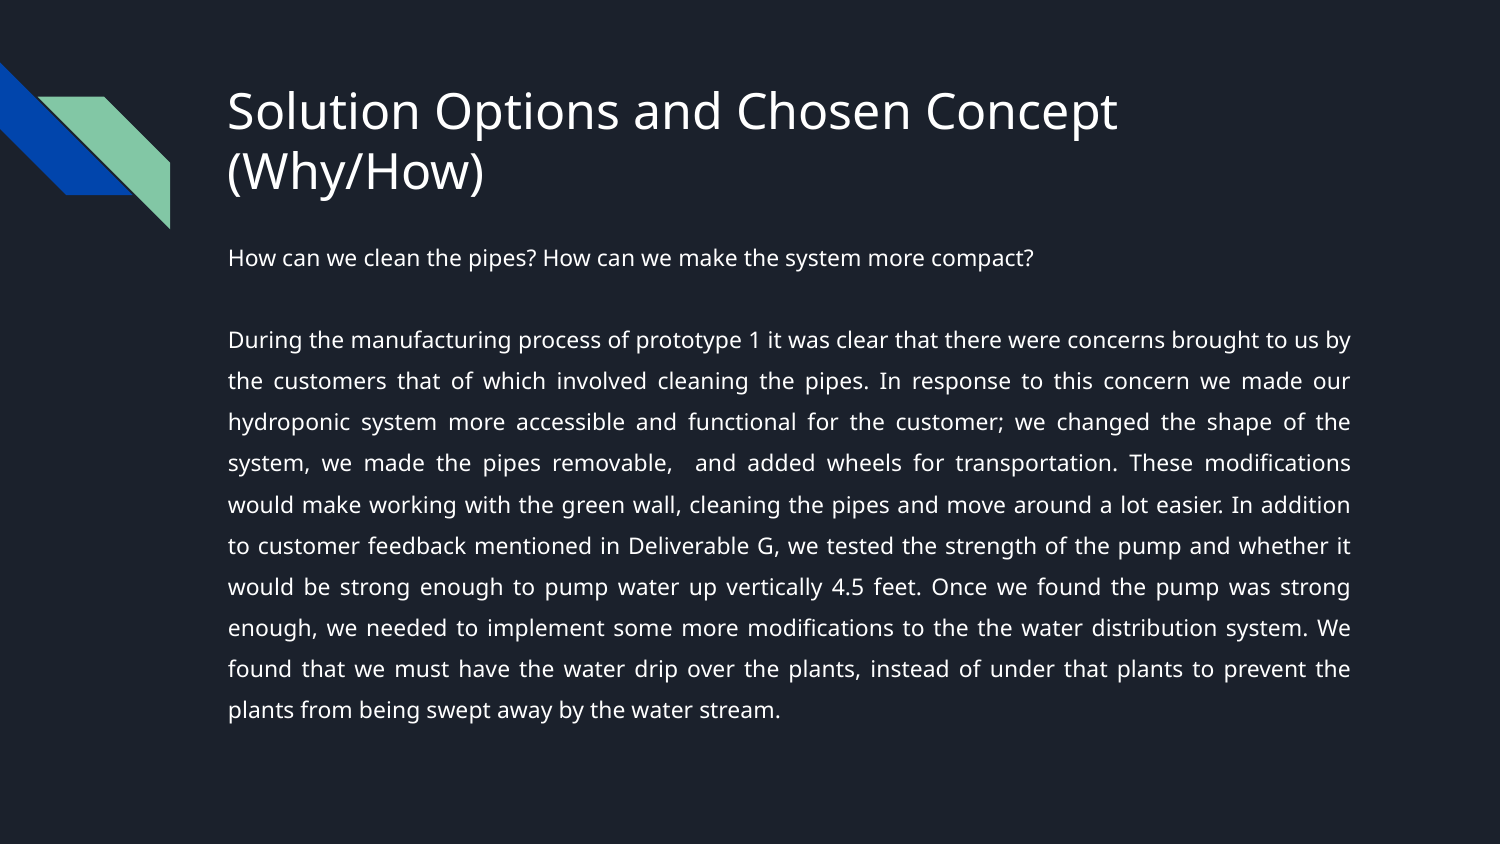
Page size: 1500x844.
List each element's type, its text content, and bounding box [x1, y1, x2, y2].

list How can we clean the pipes? How can we make the system more compact? During the manufacturing process of prototype 1 it was clear that there were concerns brought to us by the customers that of which involved cleaning the pipes. In response to this concern we made our hydroponic system more accessible and functional for the customer; we changed the shape of the system, we made the pipes removable, and added wheels for transportation. These modifications would make working with the green wall, cleaning the pipes and move around a lot easier. In addition to customer feedback mentioned in Deliverable G, we tested the strength of the pump and whether it would be strong enough to pump water up vertically 4.5 feet. Once we found the pump was strong enough, we needed to implement some more modifications to the the water distribution system. We found that we must have the water drip over the plants, instead of under that plants to prevent the plants from being swept away by the water stream. [212, 214, 1368, 693]
title Solution Options and Chosen Concept (Why/How) [212, 64, 1368, 214]
